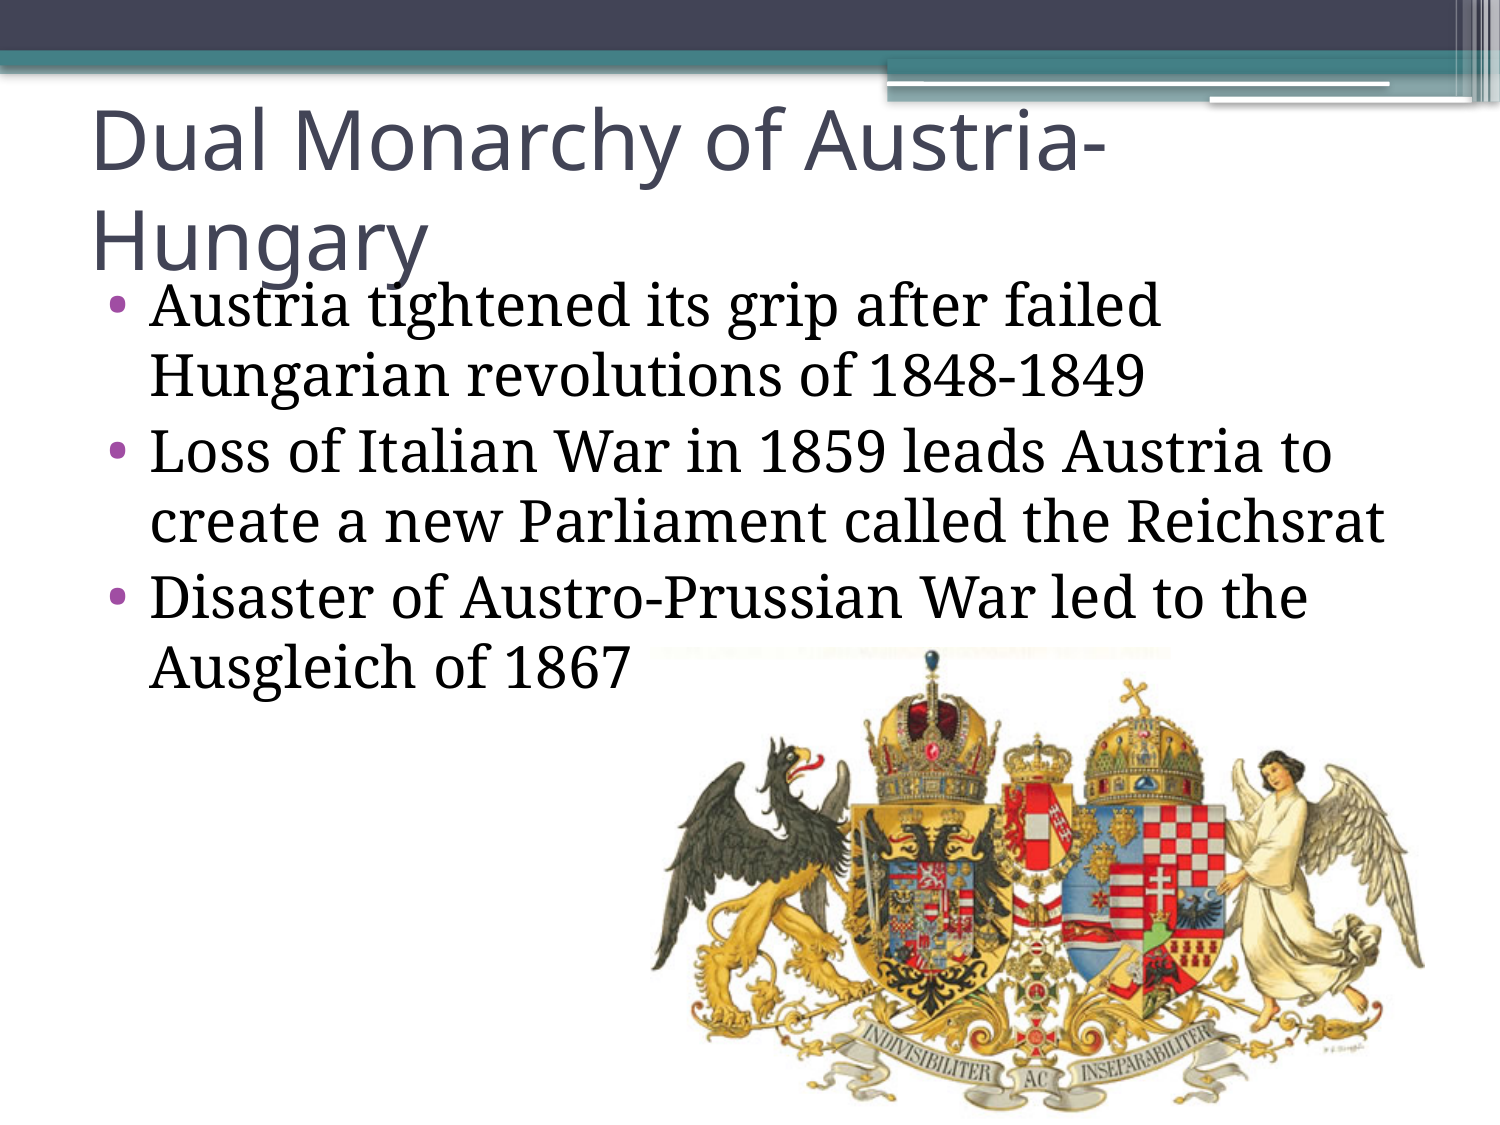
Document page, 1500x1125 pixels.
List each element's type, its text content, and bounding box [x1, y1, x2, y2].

list Austria tightened its grip after failed Hungarian revolutions of 1848-1849 Loss of Italian War in 1859 leads Austria to create a new Parliament called the Reichsrat Disaster of Austro-Prussian War led to the Ausgleich of 1867 [75, 260, 1425, 971]
title Dual Monarchy of Austria-Hungary [75, 99, 1425, 260]
picture [650, 647, 1426, 1125]
